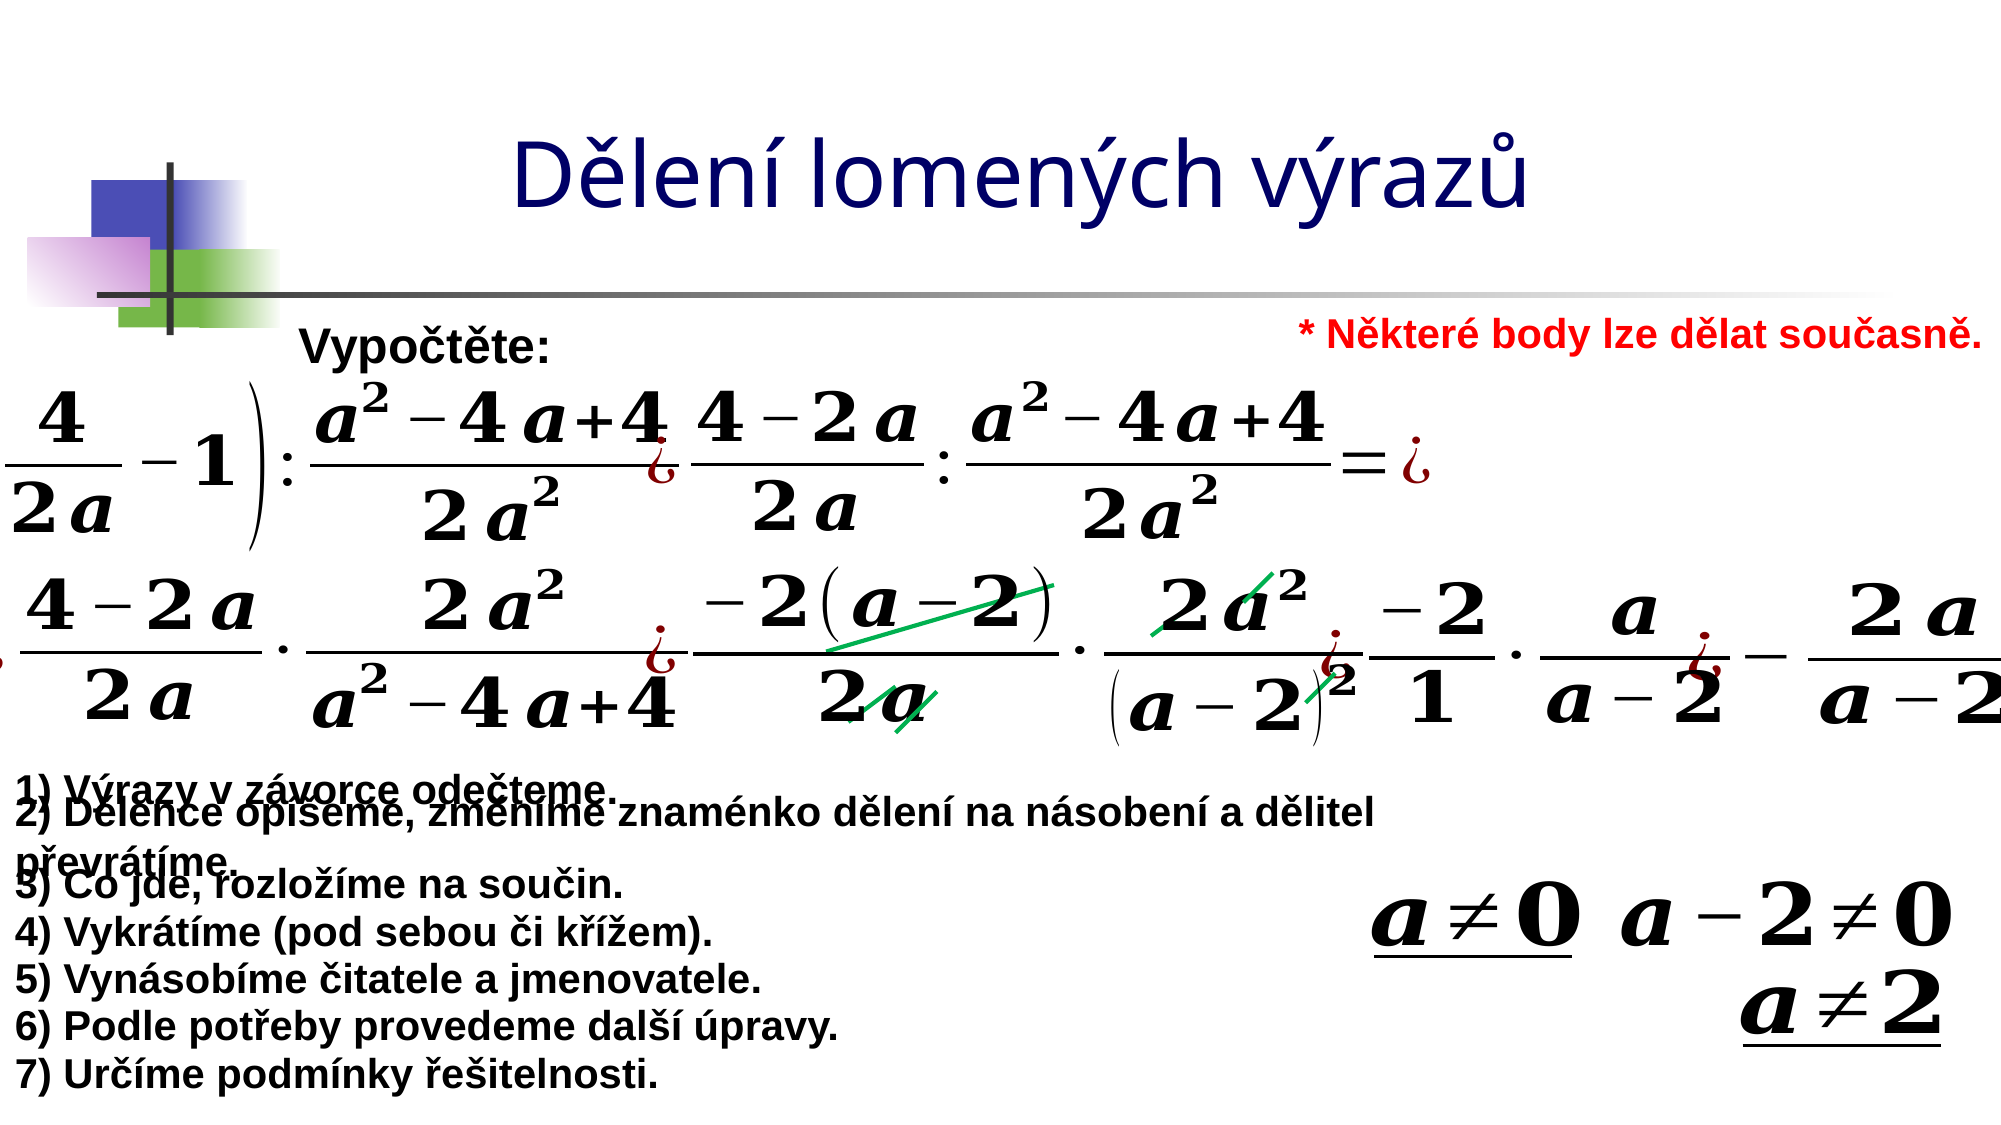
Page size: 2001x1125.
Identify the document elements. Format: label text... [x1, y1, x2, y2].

text_box 5) Vynásobíme čitatele a jmenovatele. [0, 947, 919, 1007]
text_box 3) Co jde, rozložíme na součin. [0, 865, 693, 899]
text_box 2) Dělence opíšeme, změníme znaménko dělení na násobení a dělitel převrátíme. [0, 805, 1627, 865]
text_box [1243, 572, 1274, 603]
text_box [825, 584, 1055, 652]
text_box * Některé body lze dělat současně. [1283, 302, 2000, 362]
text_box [848, 686, 896, 723]
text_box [1305, 672, 1336, 703]
text_box 4) Vykrátíme (pod sebou či křížem). [0, 899, 919, 947]
text_box Vypočtěte: [258, 302, 593, 386]
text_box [1150, 600, 1199, 637]
text_box 6) Podle potřeby provedeme další úpravy. [0, 994, 871, 1041]
title Dělení lomených výrazů [416, 113, 1627, 228]
text_box 7) Určíme podmínky řešitelnosti. [0, 1041, 1061, 1102]
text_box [895, 691, 938, 733]
text_box 1) Výrazy v závorce odečteme. [0, 758, 1034, 805]
